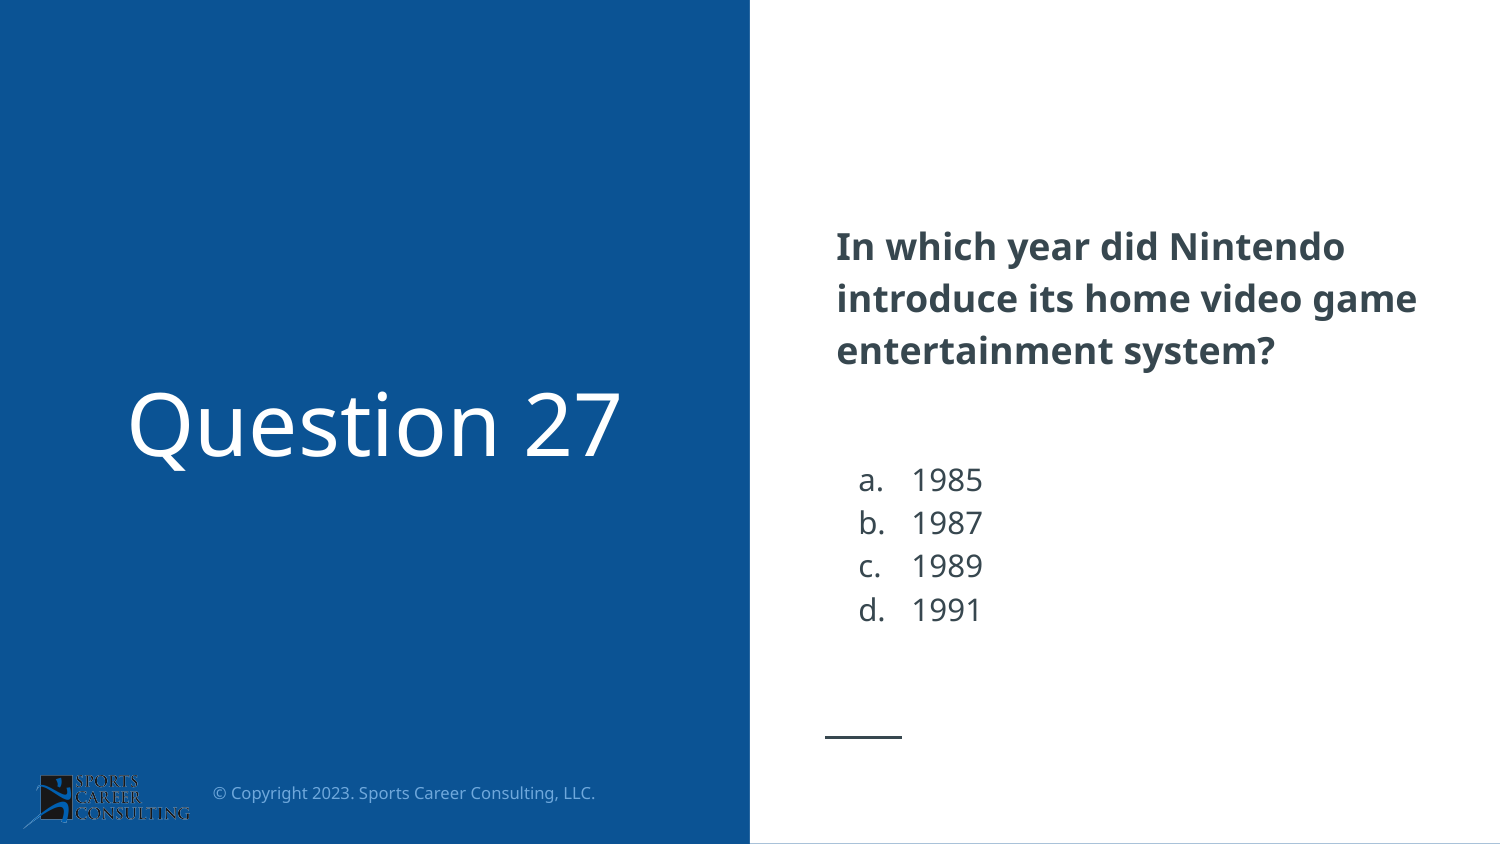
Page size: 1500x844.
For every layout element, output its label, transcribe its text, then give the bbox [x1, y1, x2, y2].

picture [22, 774, 190, 829]
text_box © Copyright 2023. Sports Career Consulting, LLC. [197, 767, 750, 838]
title Question 27 [43, 298, 708, 546]
list In which year did Nintendo introduce its home video game entertainment system? 1985 1987 1989 1991 [821, 118, 1486, 725]
